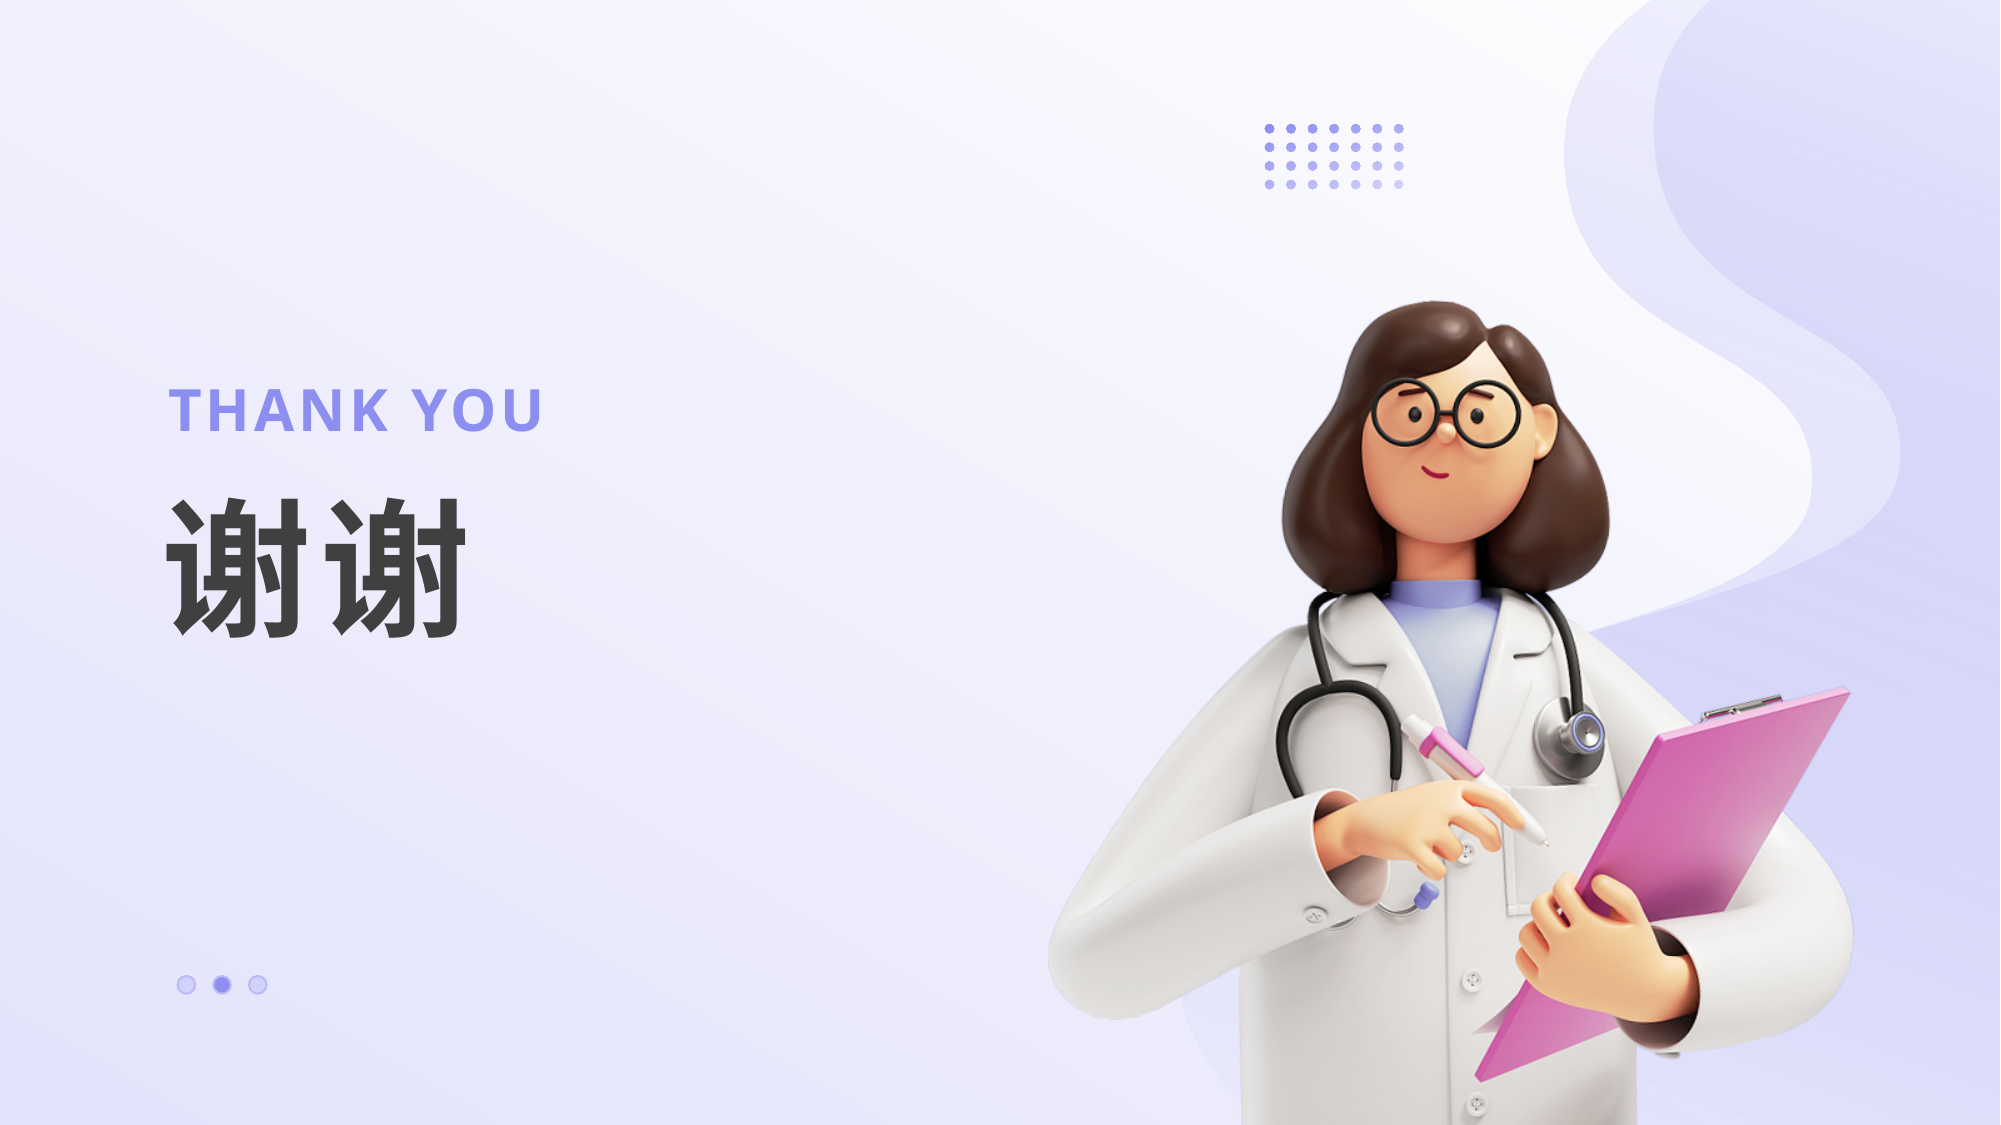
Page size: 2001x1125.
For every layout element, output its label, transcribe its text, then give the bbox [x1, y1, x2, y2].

picture [1015, 285, 1863, 1125]
title 谢谢 [147, 467, 1054, 698]
subtitle THANK YOU [153, 346, 1060, 451]
